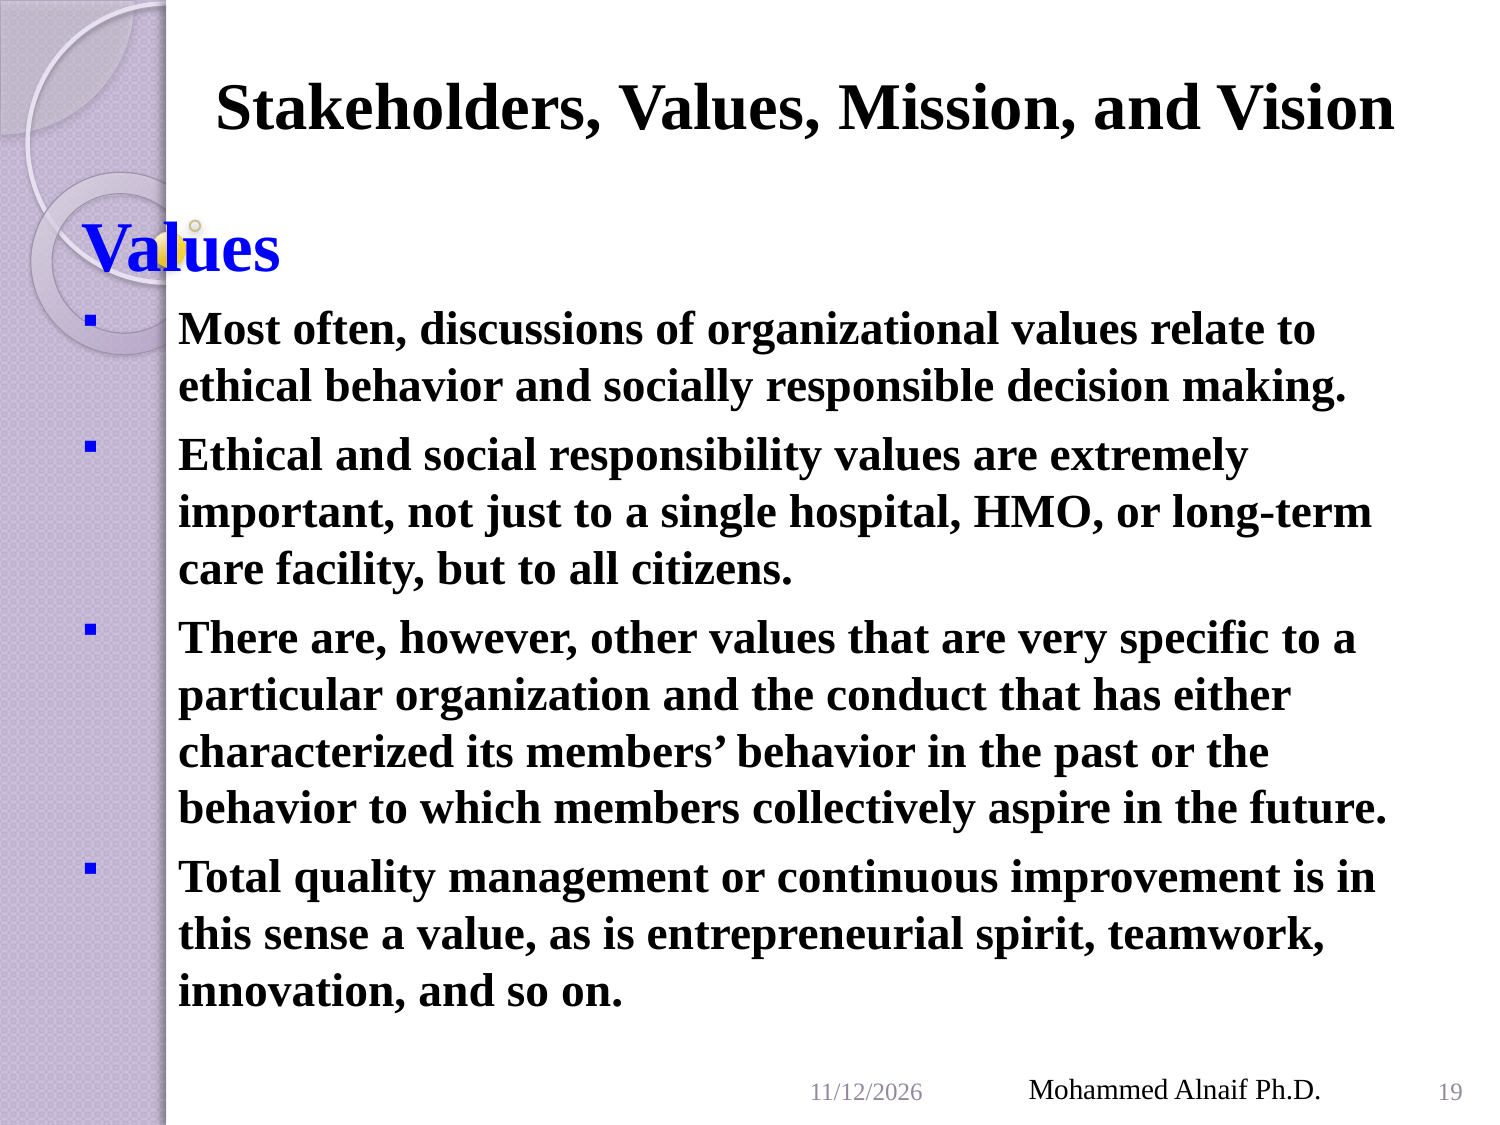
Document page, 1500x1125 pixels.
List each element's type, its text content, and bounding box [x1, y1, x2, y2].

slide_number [587, 1038, 937, 1113]
slide_number 19 [1413, 1034, 1488, 1113]
title Stakeholders, Values, Mission, and Vision [162, 37, 1450, 150]
subtitle Values Most often, discussions of organizational values relate to ethical behavior and socially responsible decision making. Ethical and social responsibility values are extremely important, not just to a single hospital, HMO, or long-term care facility, but to all citizens. There are, however, other values that are very specific to a particular organization and the conduct that has either characterized its members’ behavior in the past or the behavior to which members collectively aspire in the future. Total quality management or continuous improvement is in this sense a value, as is entrepreneurial spirit, teamwork, innovation, and so on. [62, 200, 1450, 1038]
footer Mohammed Alnaif Ph.D. [937, 1038, 1413, 1113]
